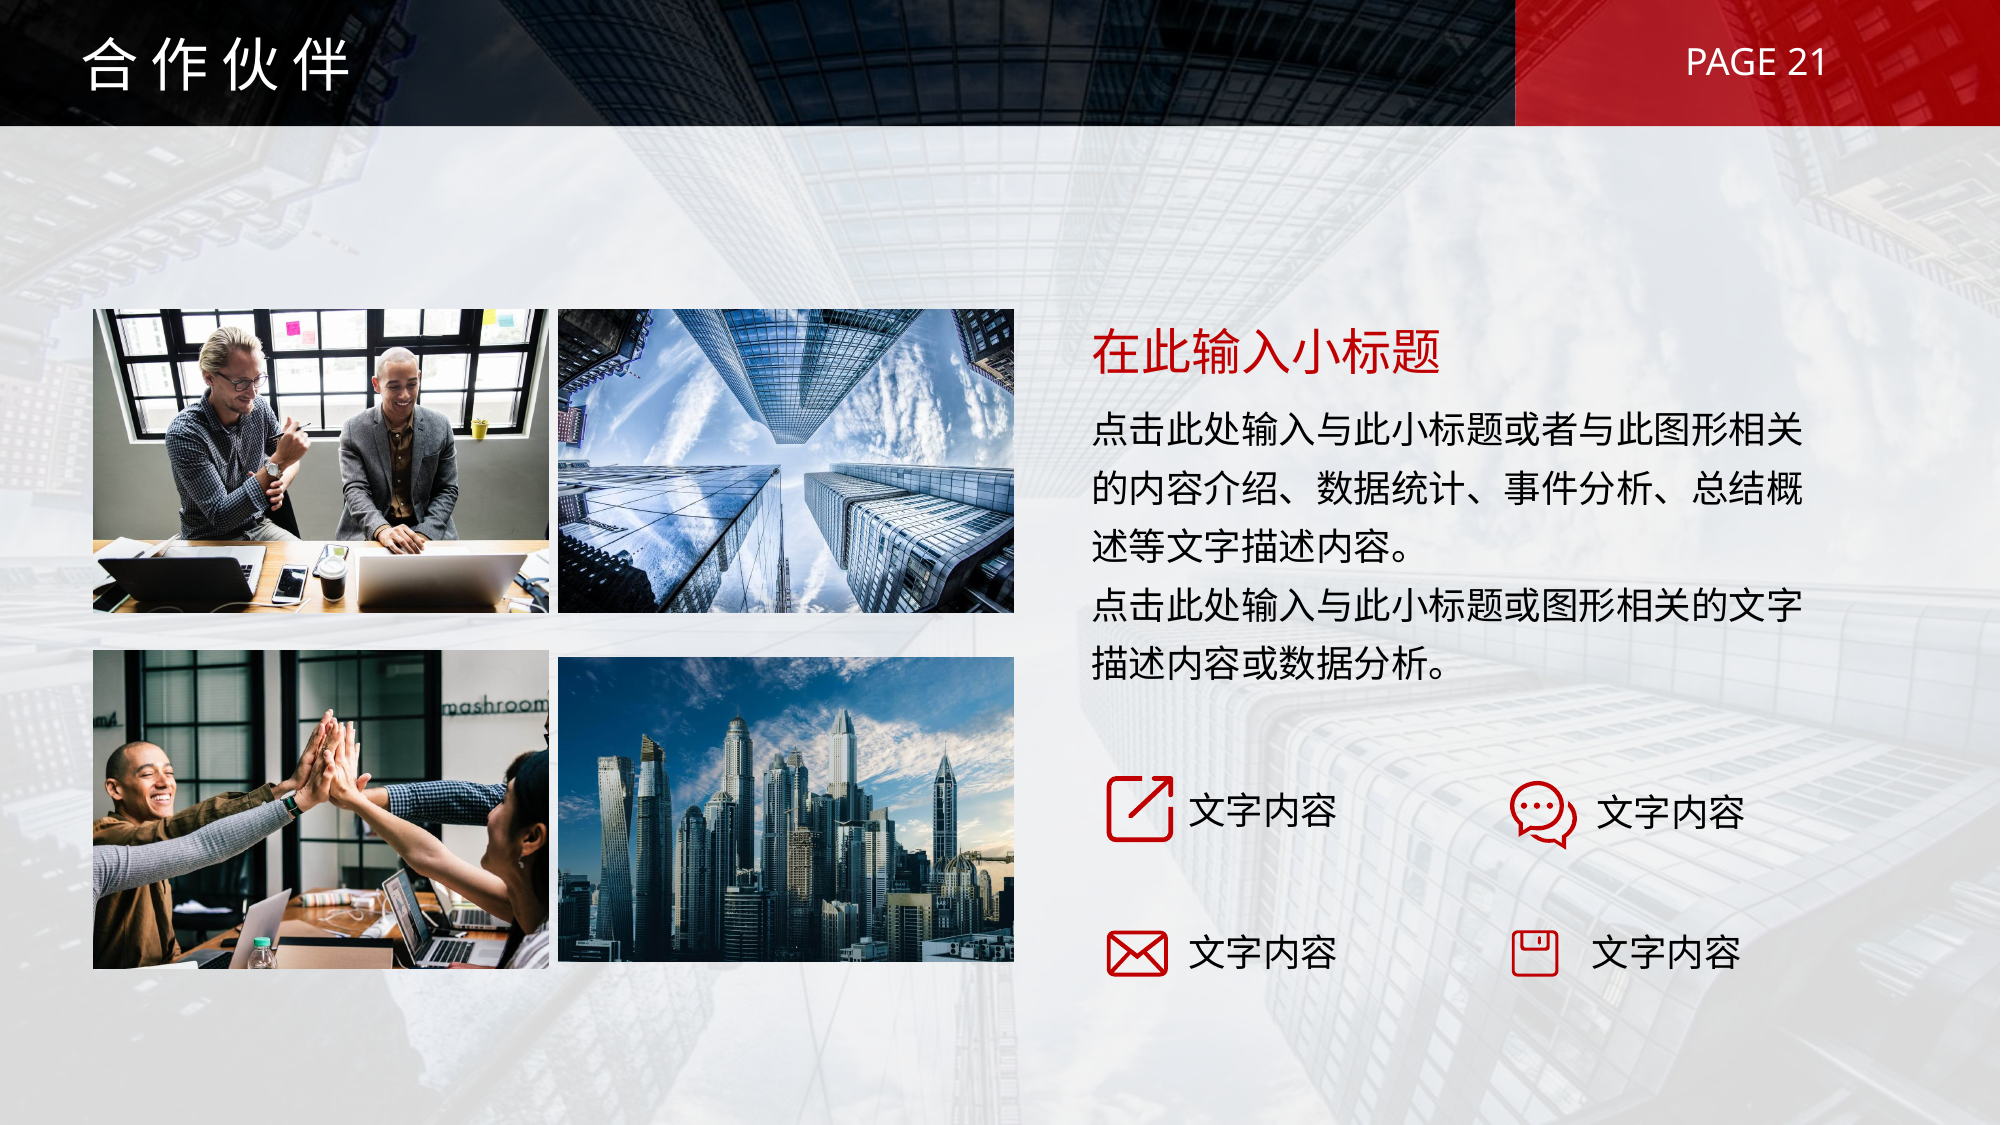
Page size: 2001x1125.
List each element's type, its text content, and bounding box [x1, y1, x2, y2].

picture [0, 0, 1515, 126]
picture [93, 309, 549, 613]
text_box [1529, 800, 1577, 850]
text_box 文字内容 [1173, 779, 1370, 840]
text_box 在此输入小标题 [1076, 313, 1511, 385]
text_box [1509, 780, 1564, 837]
title 合作伙伴 [65, 20, 931, 106]
text_box [1106, 930, 1168, 977]
picture [92, 650, 549, 969]
text_box 点击此处输入与此小标题或者与此图形相关的内容介绍、数据统计、事件分析、总结概述等文字描述内容。 点击此处输入与此小标题或图形相关的文字描述内容或数据分析。 [1076, 385, 1828, 693]
picture [557, 657, 1014, 962]
text_box [1511, 930, 1559, 977]
picture [557, 309, 1014, 613]
text_box [1106, 776, 1173, 843]
text_box 文字内容 [1173, 922, 1370, 982]
text_box [1128, 776, 1174, 818]
text_box 文字内容 [1581, 781, 1778, 842]
text_box 文字内容 [1576, 922, 1773, 982]
